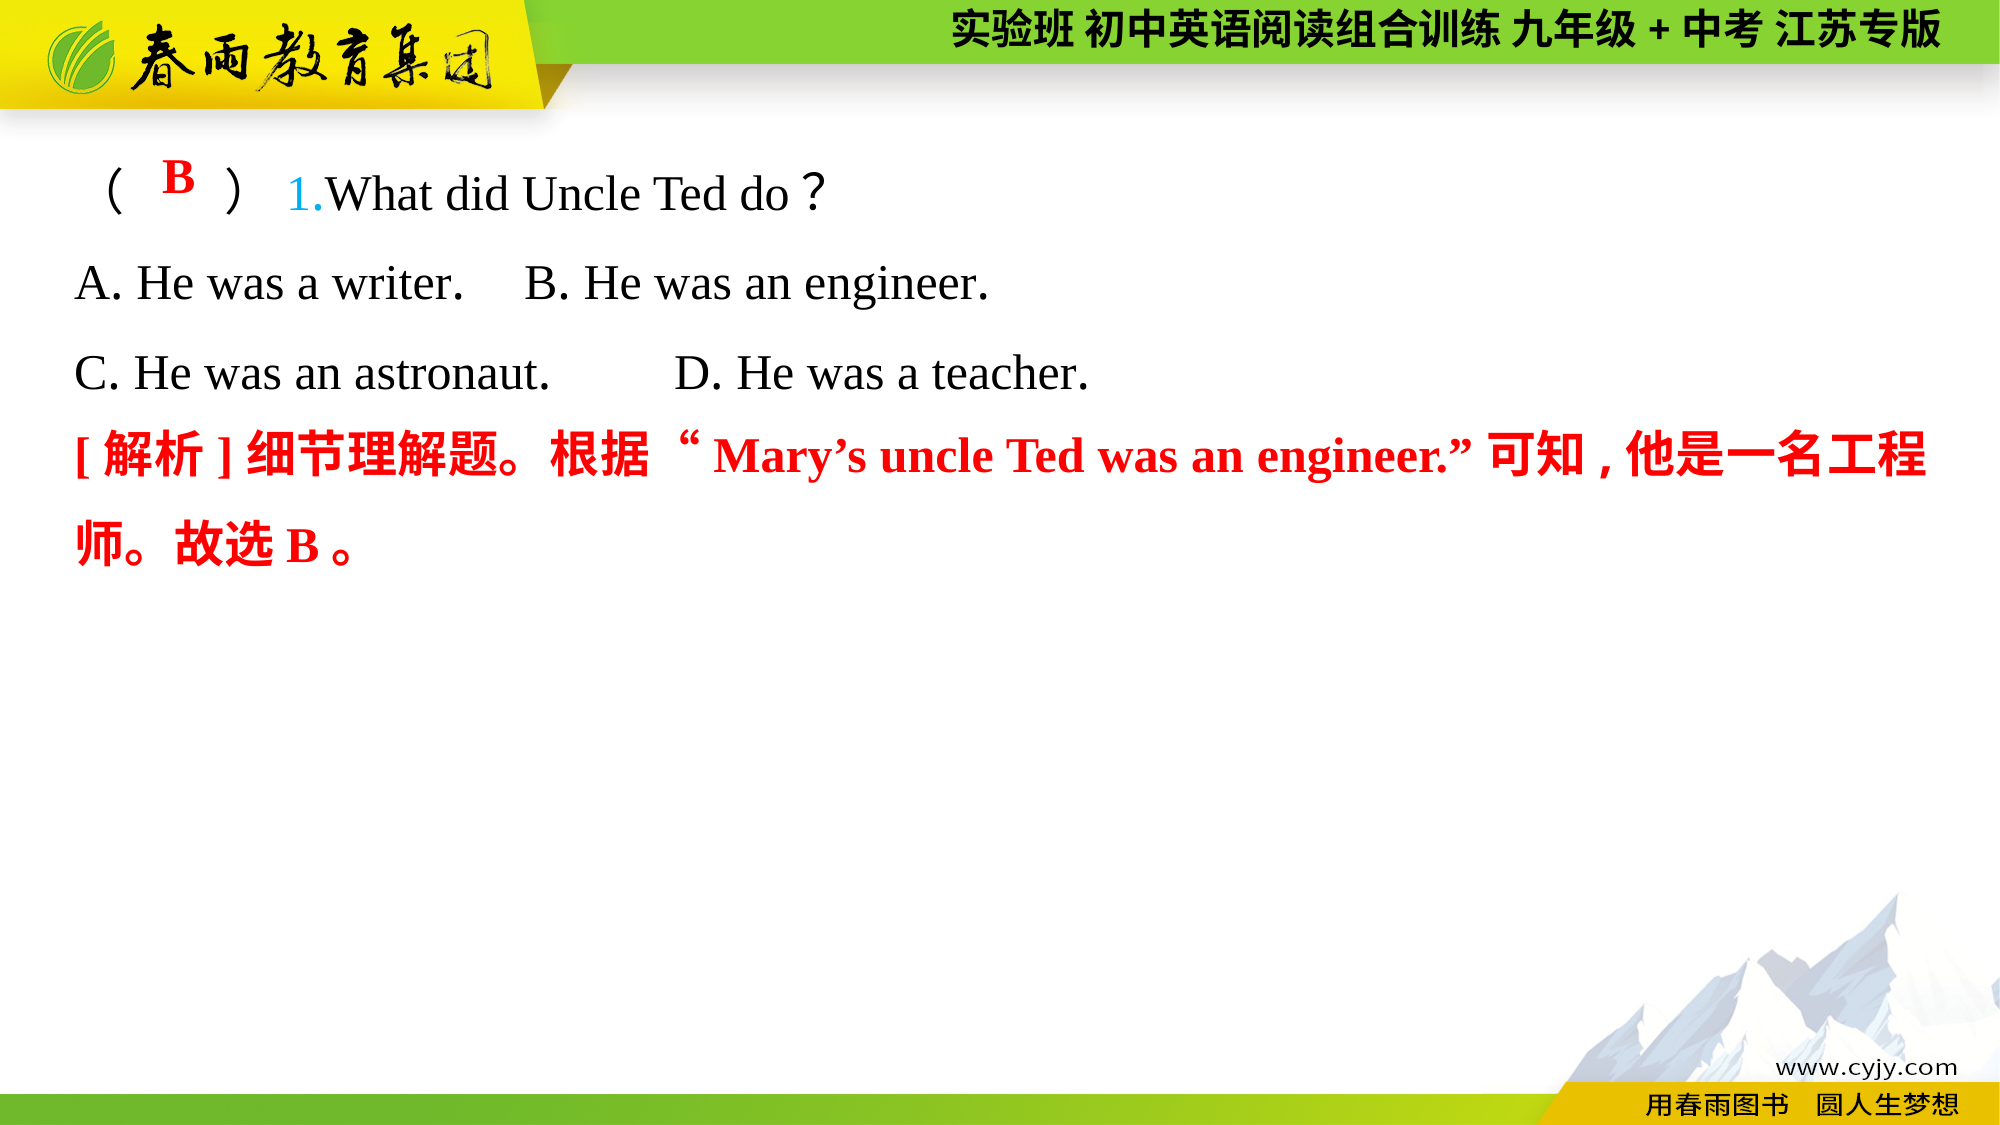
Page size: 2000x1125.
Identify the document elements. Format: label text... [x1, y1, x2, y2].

text_box B [147, 136, 211, 212]
picture [0, 0, 2000, 1125]
list （ ）1.What did Uncle Ted do？ A. He was a writer. B. He was an engineer. C. He was an astronaut. D. He was a teacher. [59, 122, 1944, 385]
text_box [解析]细节理解题。根据“Mary’s uncle Ted was an engineer.”可知,他是一名工程师。故选B。 [59, 385, 1944, 581]
